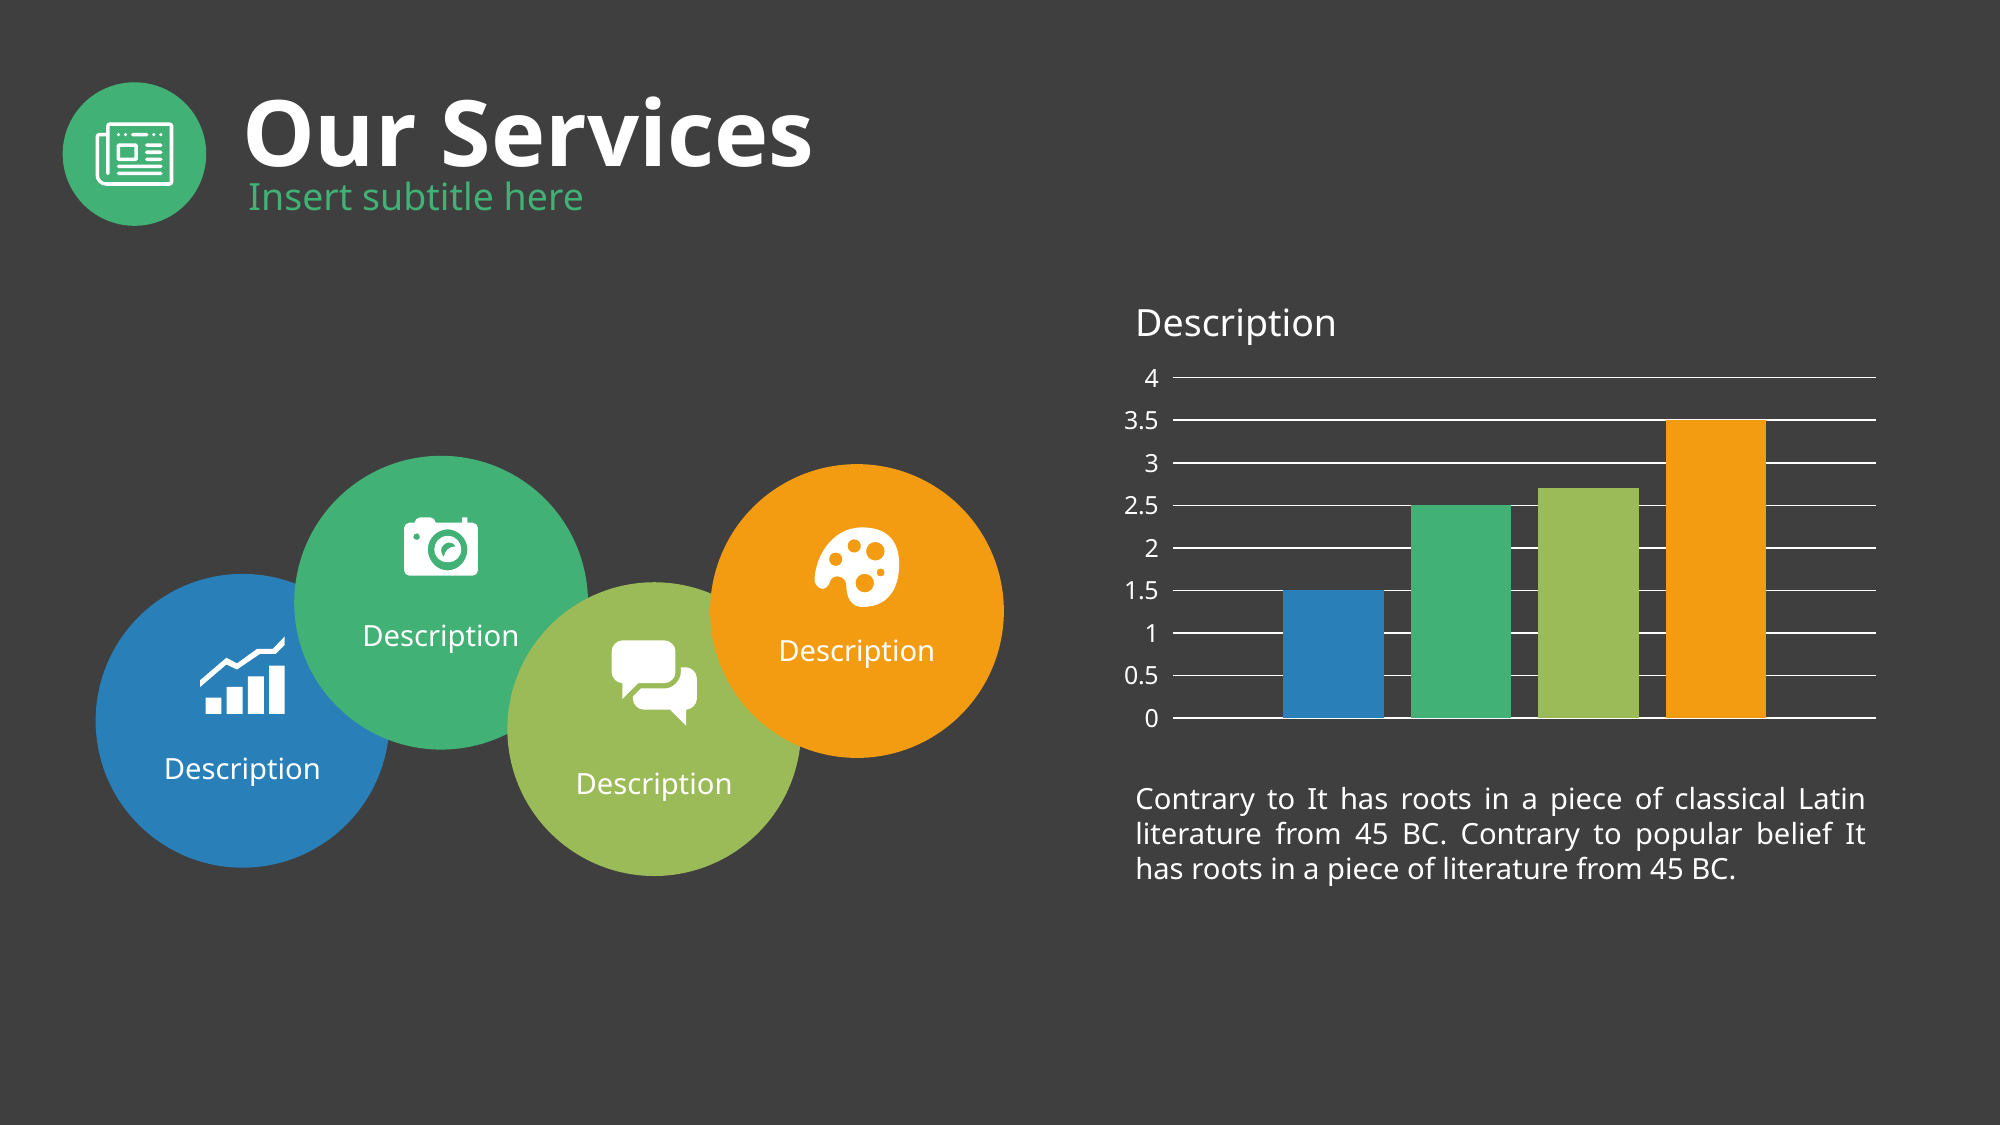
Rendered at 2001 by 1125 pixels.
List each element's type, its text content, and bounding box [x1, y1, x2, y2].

text_box [814, 527, 900, 607]
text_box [200, 636, 285, 714]
text_box Description [149, 743, 336, 793]
text_box [94, 572, 389, 869]
text_box [95, 122, 174, 186]
text_box Description [560, 757, 748, 808]
text_box [61, 81, 208, 227]
text_box [506, 581, 801, 878]
list Insert subtitle here [233, 170, 1888, 269]
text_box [404, 517, 478, 576]
title Our Services [227, 59, 1878, 215]
text_box [293, 454, 589, 751]
chart [1108, 352, 1892, 744]
text_box Description [1120, 291, 1488, 352]
text_box Contrary to It has roots in a piece of classical Latin literature from 45 BC. Contrary to popular belief It has roots in a piece of literature from 45 BC. [1120, 772, 1882, 893]
text_box Description [763, 624, 951, 675]
text_box [709, 463, 1005, 759]
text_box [611, 640, 697, 726]
text_box Description [347, 610, 535, 660]
